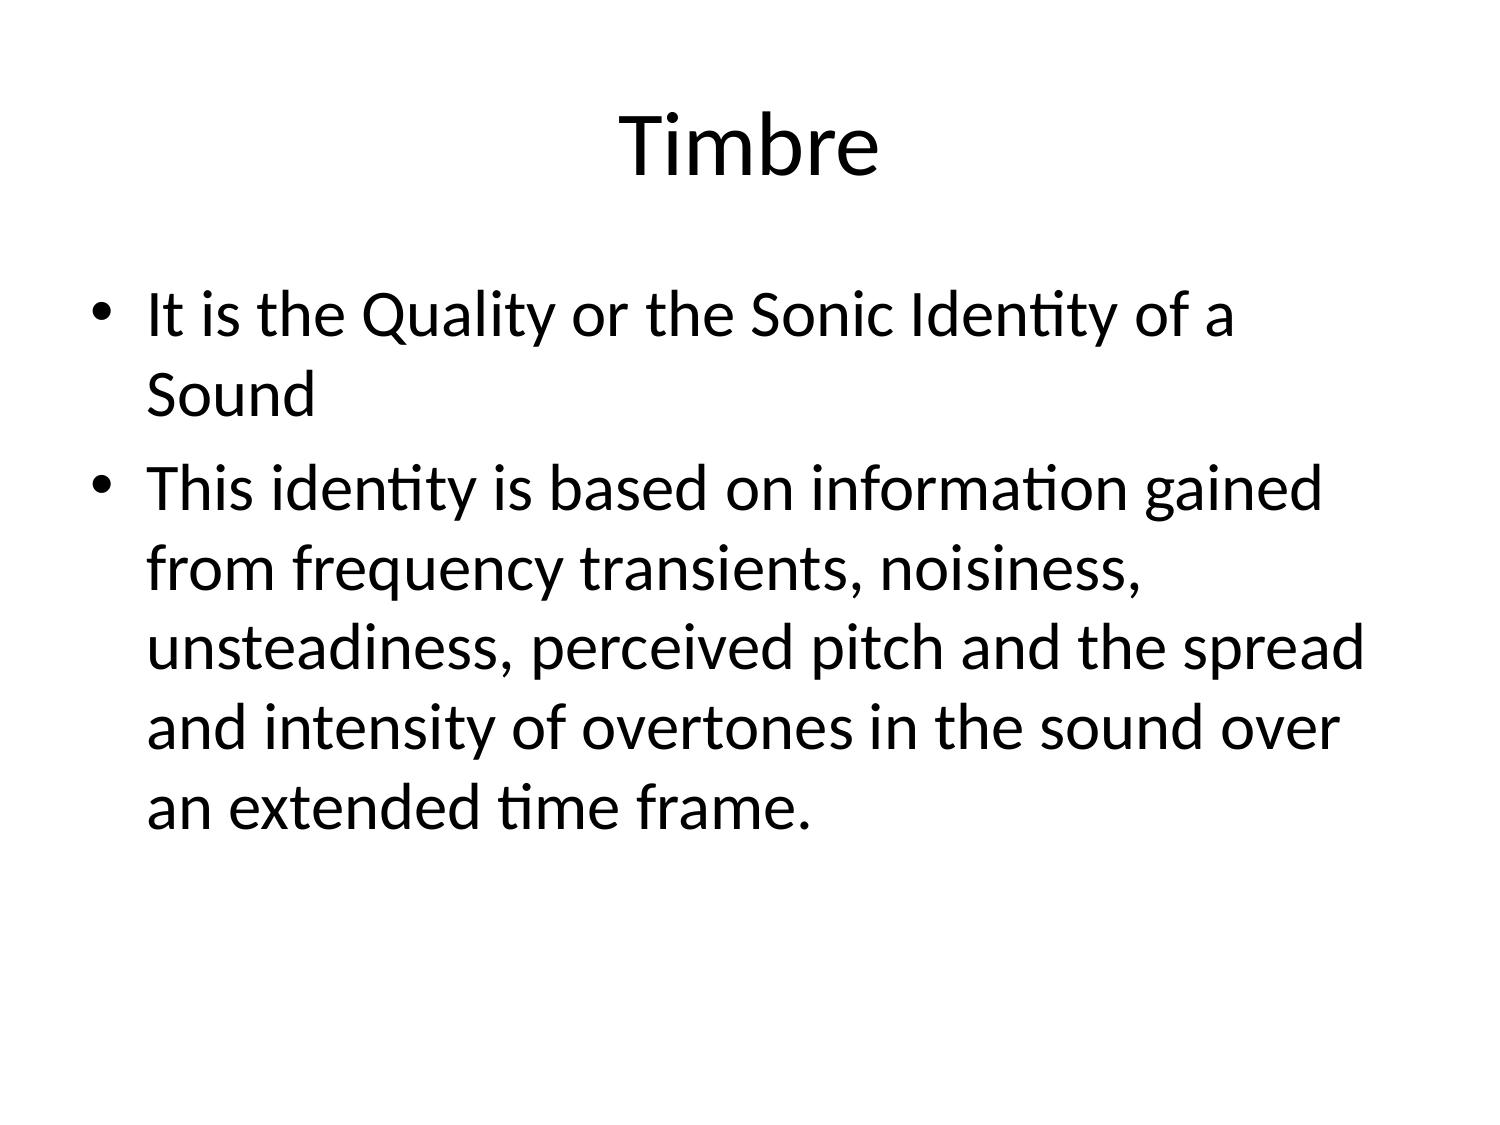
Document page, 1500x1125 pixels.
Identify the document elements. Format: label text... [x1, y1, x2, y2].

list It is the Quality or the Sonic Identity of a Sound This identity is based on information gained from frequency transients, noisiness, unsteadiness, perceived pitch and the spread and intensity of overtones in the sound over an extended time frame. [75, 262, 1425, 1005]
title Timbre [75, 45, 1425, 233]
